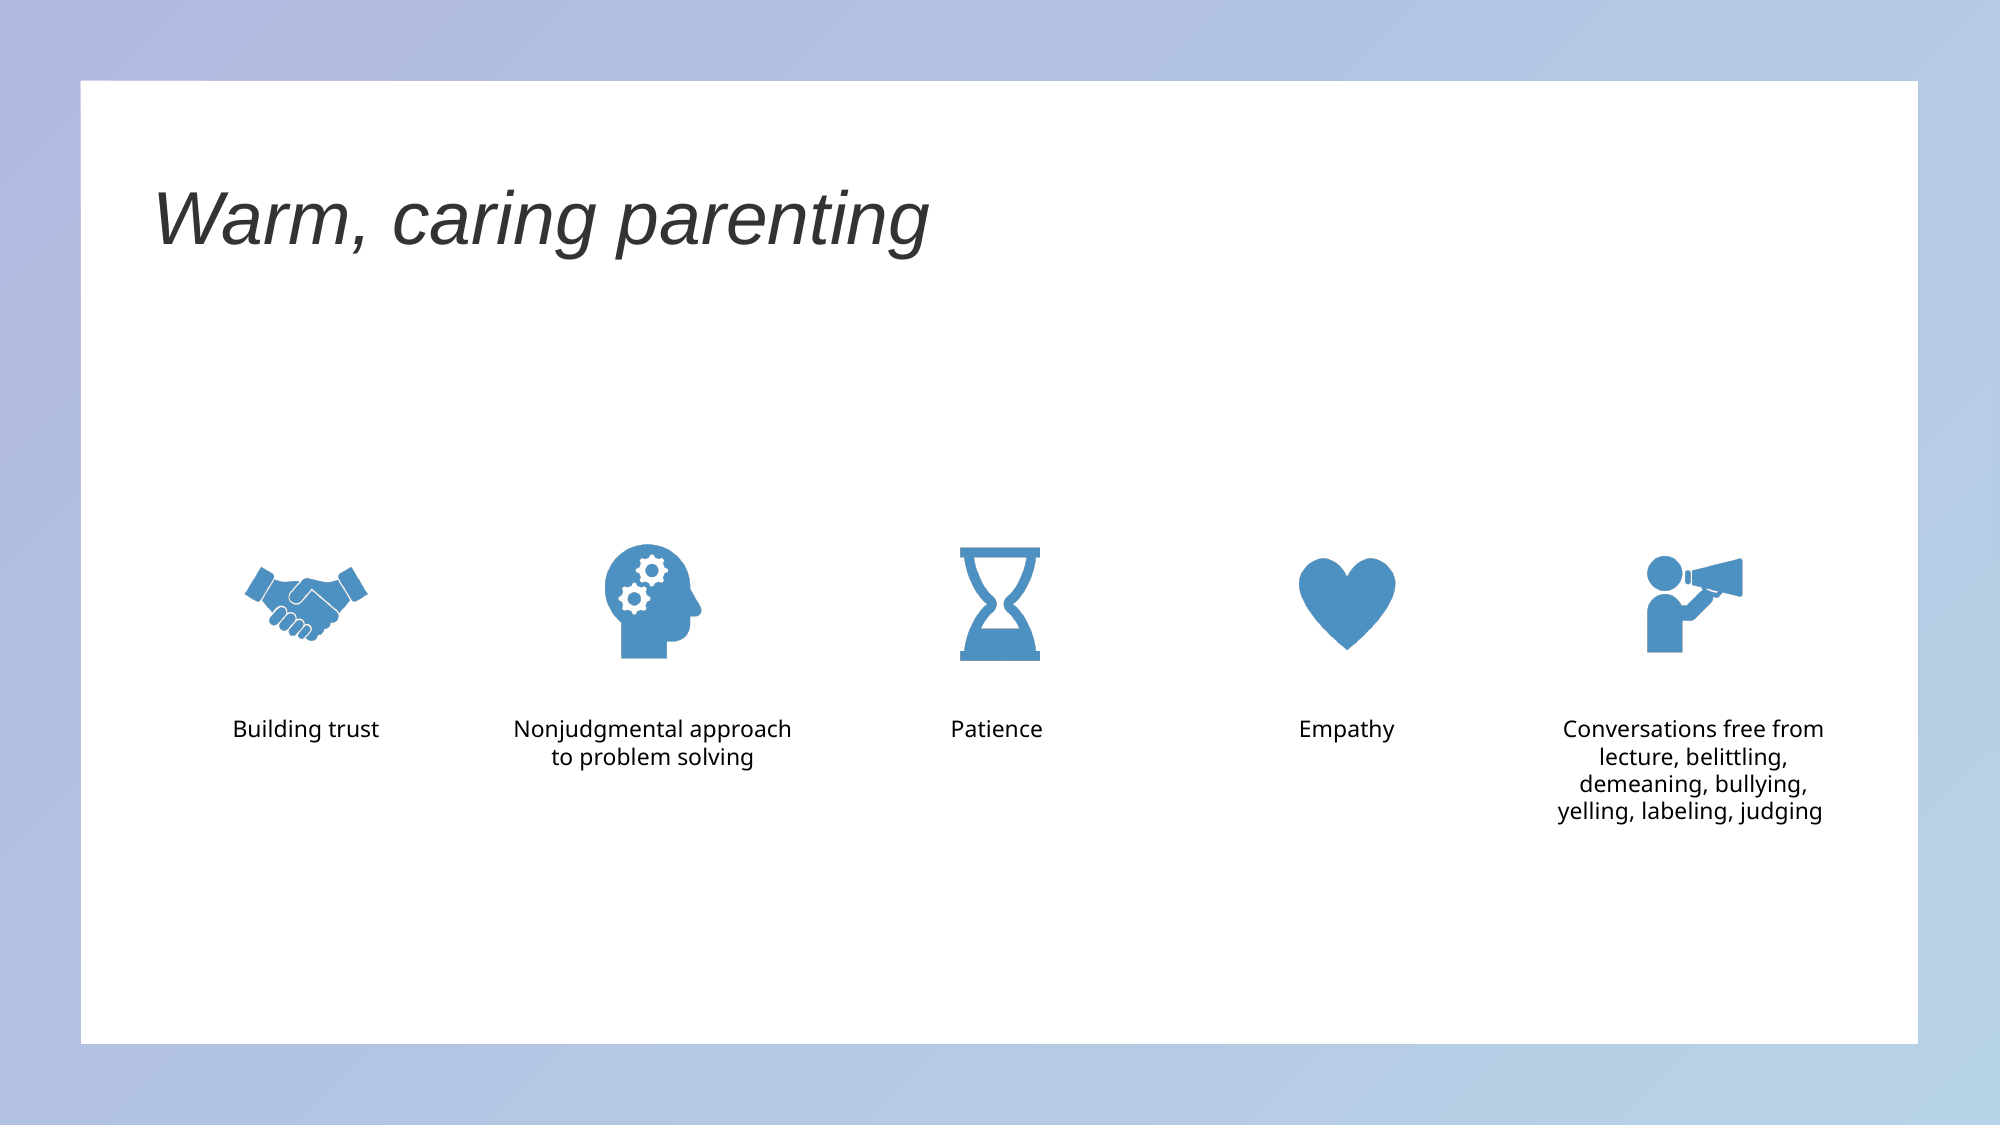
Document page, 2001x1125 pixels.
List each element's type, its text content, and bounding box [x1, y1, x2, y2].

title Warm, caring parenting [137, 111, 1863, 330]
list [137, 357, 1863, 1014]
